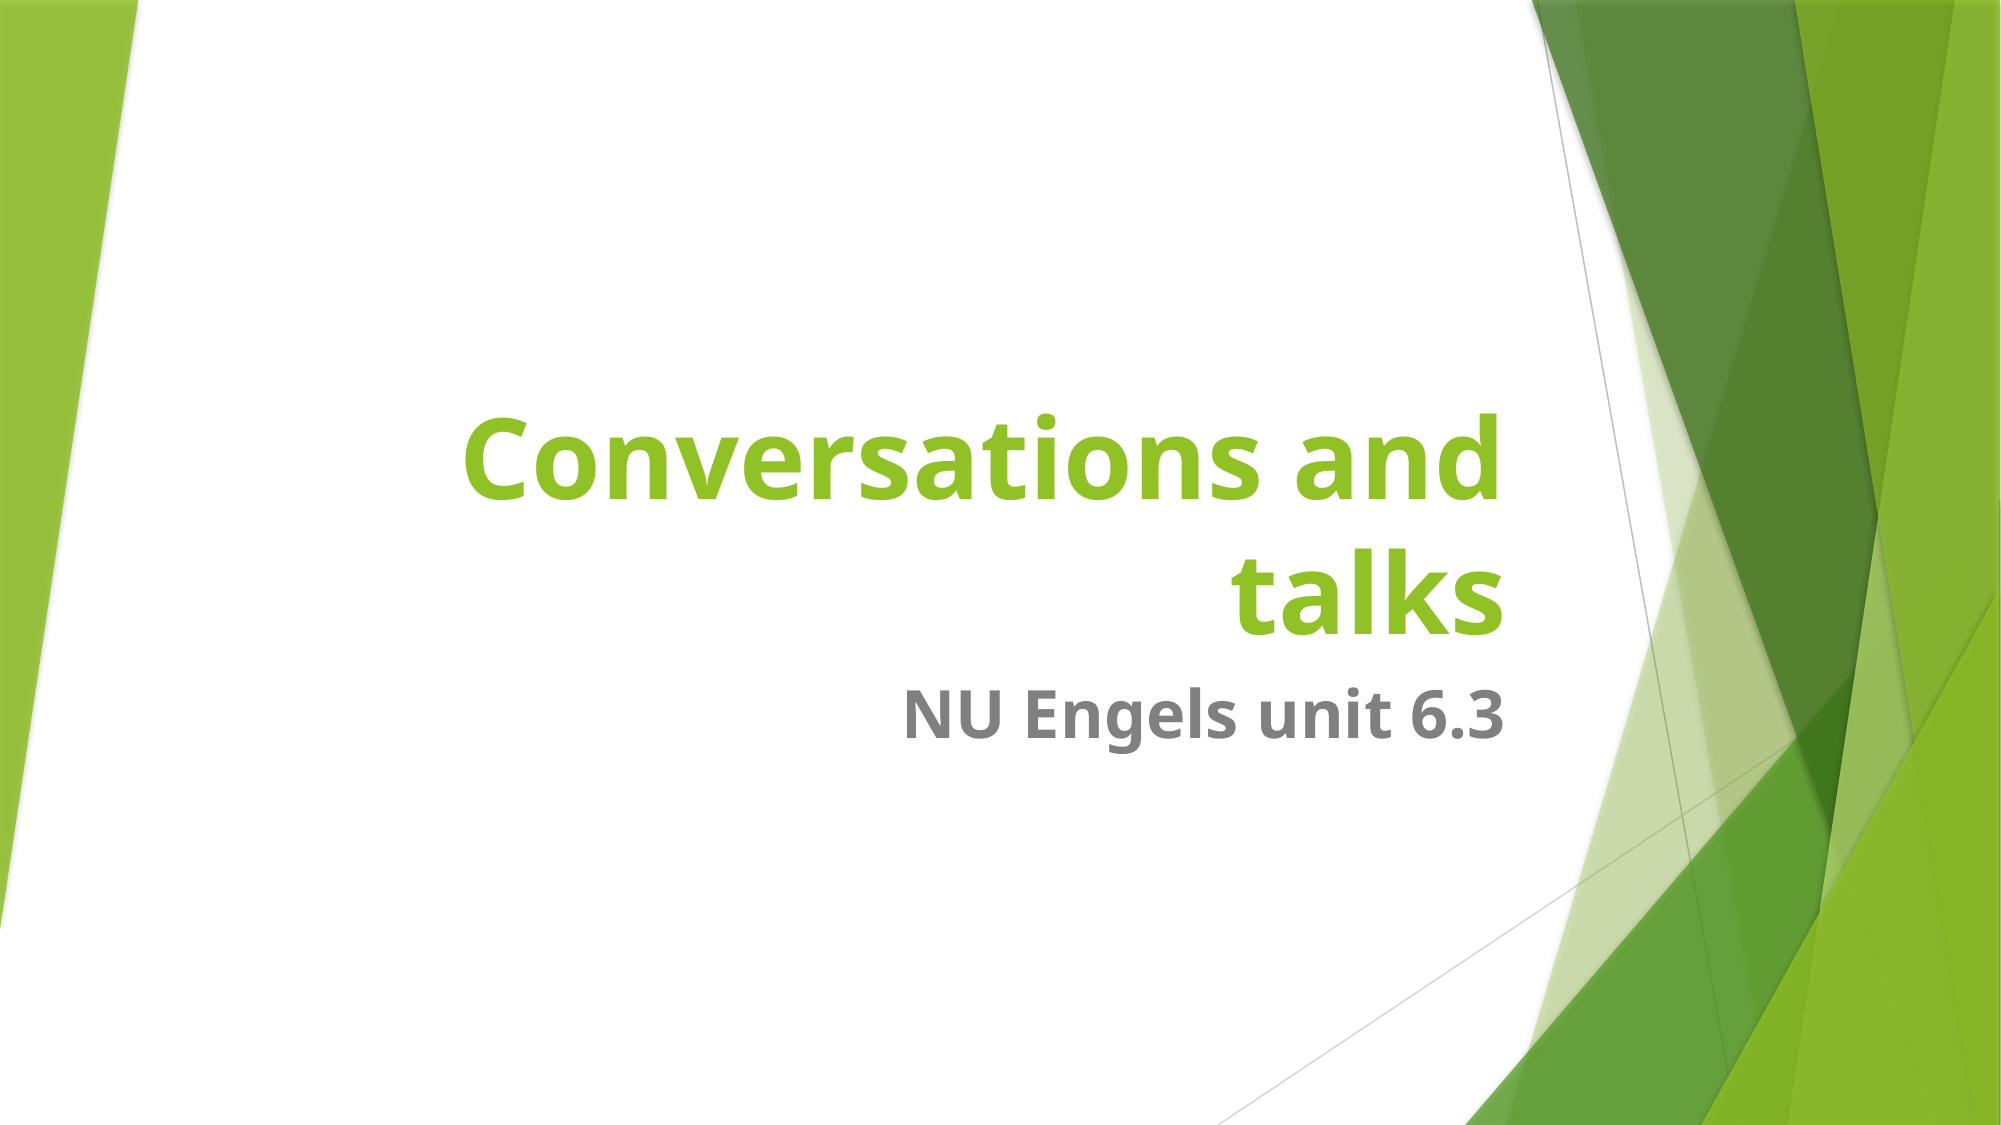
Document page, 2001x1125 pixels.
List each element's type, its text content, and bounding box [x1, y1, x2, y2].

title Conversations and talks [247, 394, 1522, 664]
subtitle NU Engels unit 6.3 [247, 664, 1522, 845]
